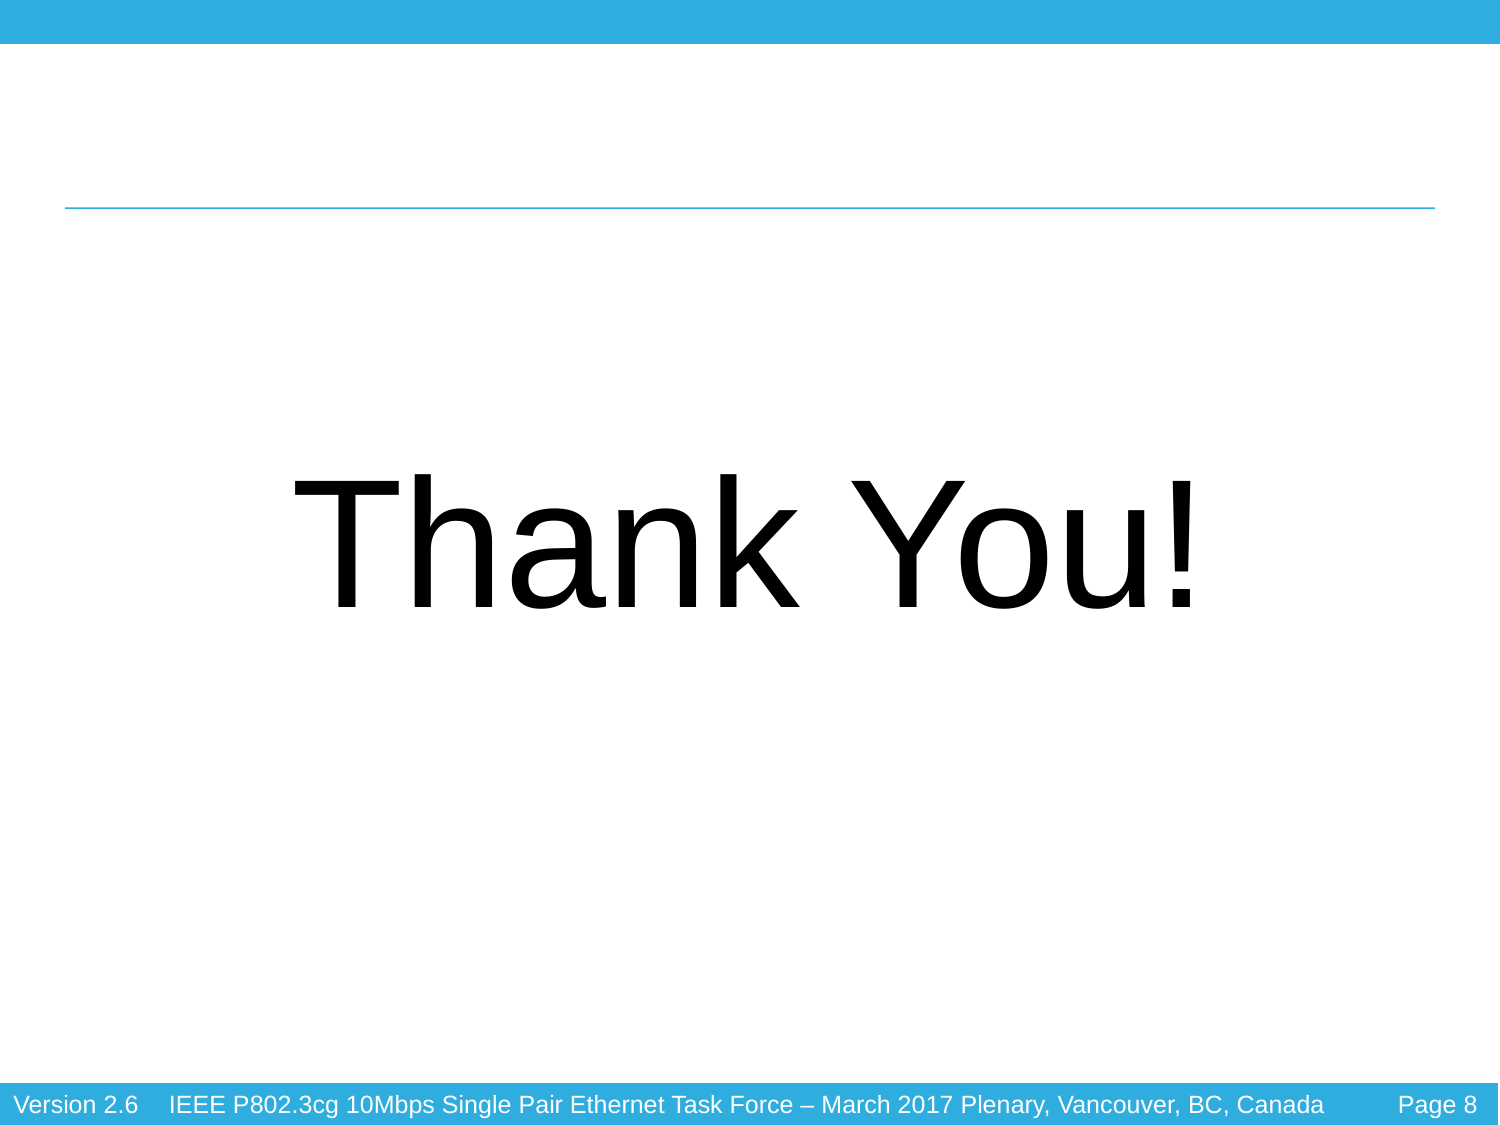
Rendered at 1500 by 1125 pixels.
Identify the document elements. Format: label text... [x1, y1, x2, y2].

subtitle Thank You! [224, 416, 1276, 705]
